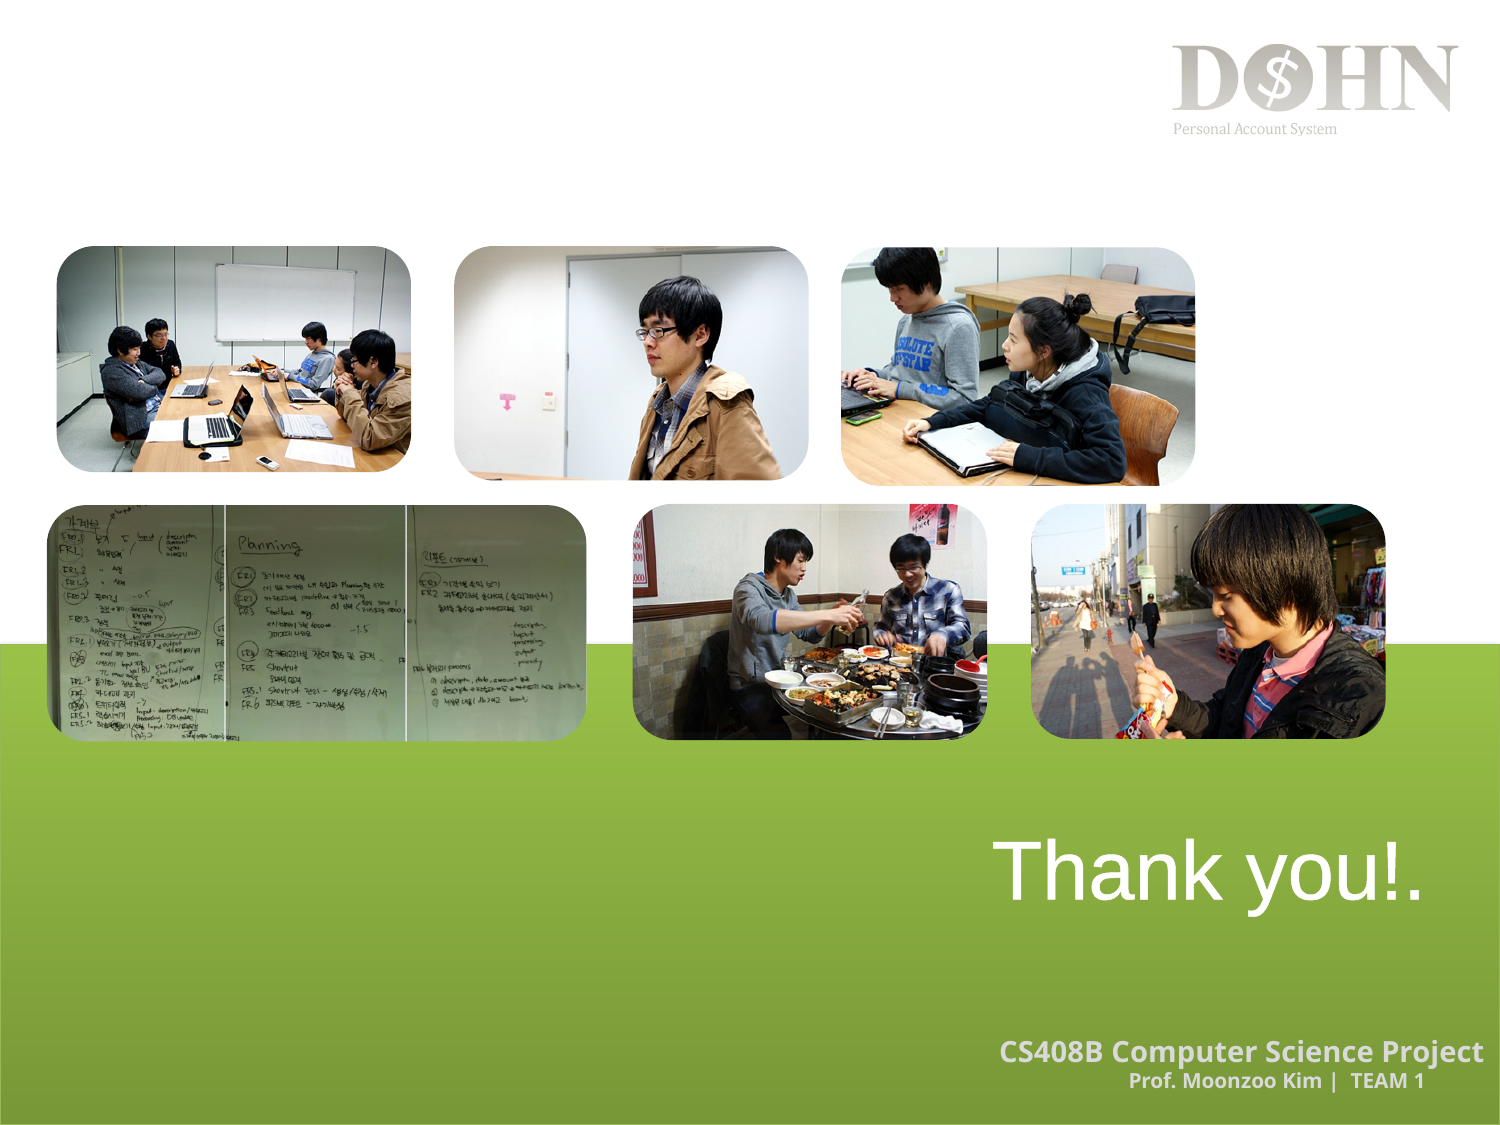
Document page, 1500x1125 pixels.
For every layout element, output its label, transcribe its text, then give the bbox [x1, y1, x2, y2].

picture [56, 245, 412, 473]
picture [1171, 34, 1459, 137]
text_box CS408B Computer Science Project Prof. Moonzoo Kim | TEAM 1 [984, 1025, 1500, 1101]
picture [1030, 503, 1386, 740]
picture [46, 504, 587, 742]
picture [632, 503, 988, 741]
text_box [0, 644, 1500, 1125]
picture [840, 247, 1196, 487]
slide_number 35 [1074, 1065, 1425, 1125]
text_box Thank you!. [58, 808, 1442, 924]
picture [453, 245, 809, 481]
